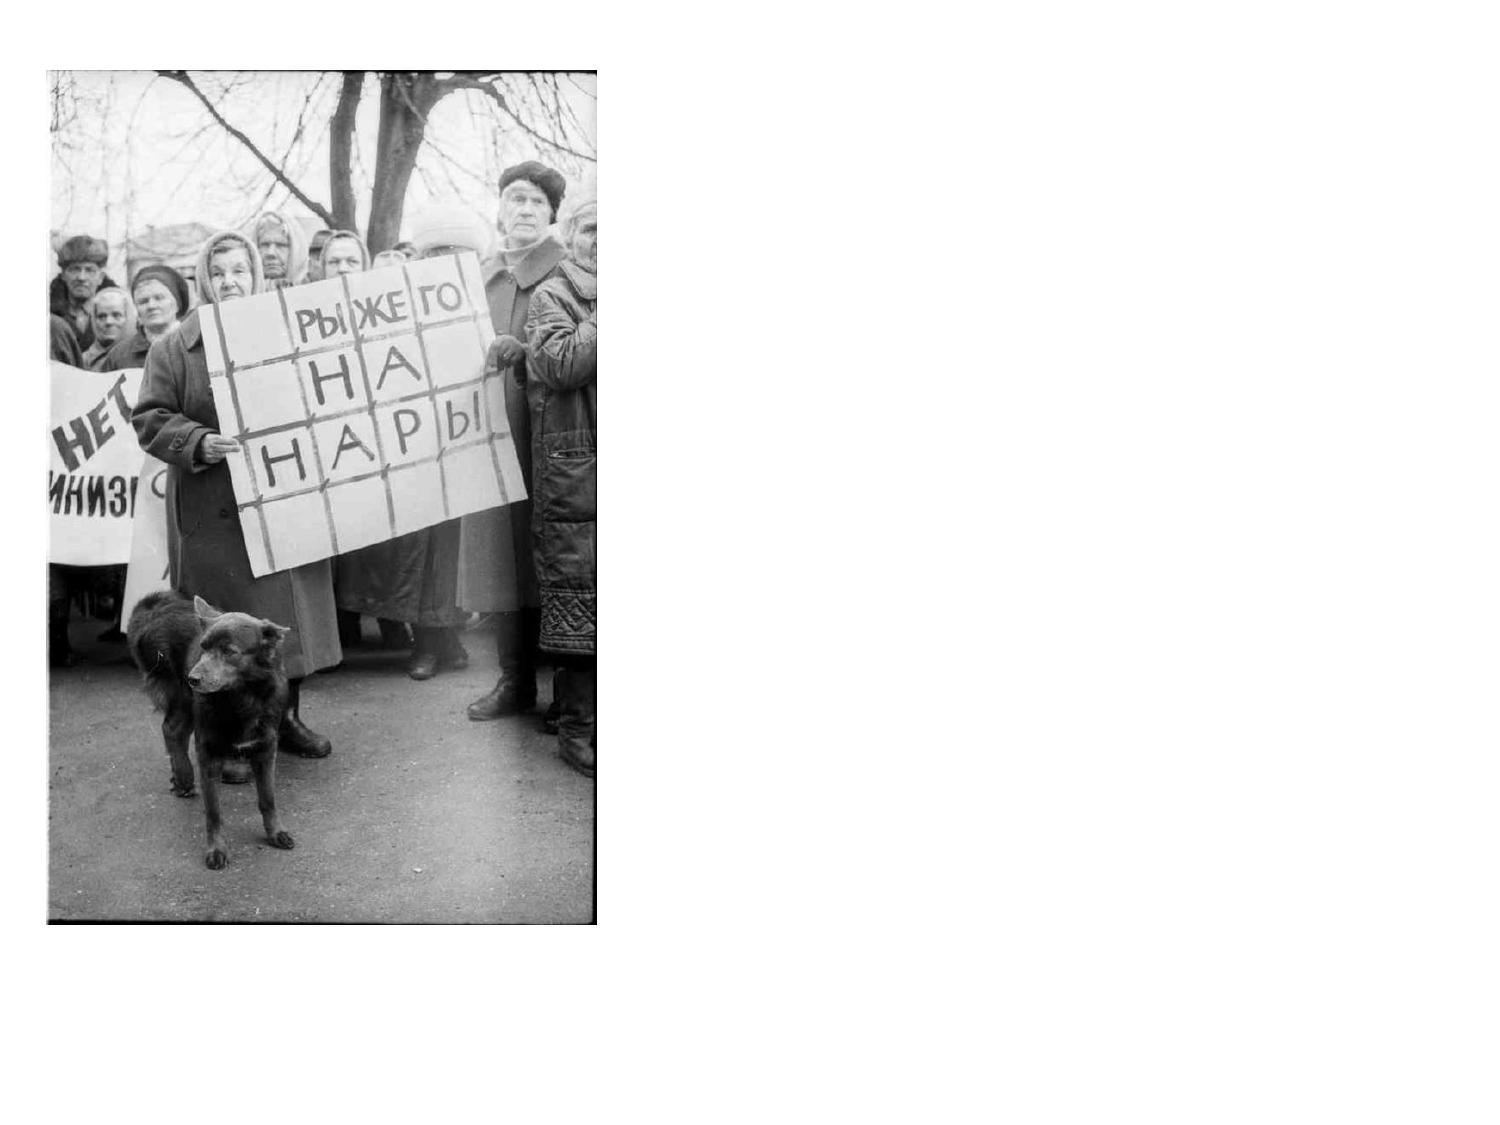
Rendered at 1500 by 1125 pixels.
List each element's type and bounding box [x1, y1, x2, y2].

picture [46, 70, 598, 926]
